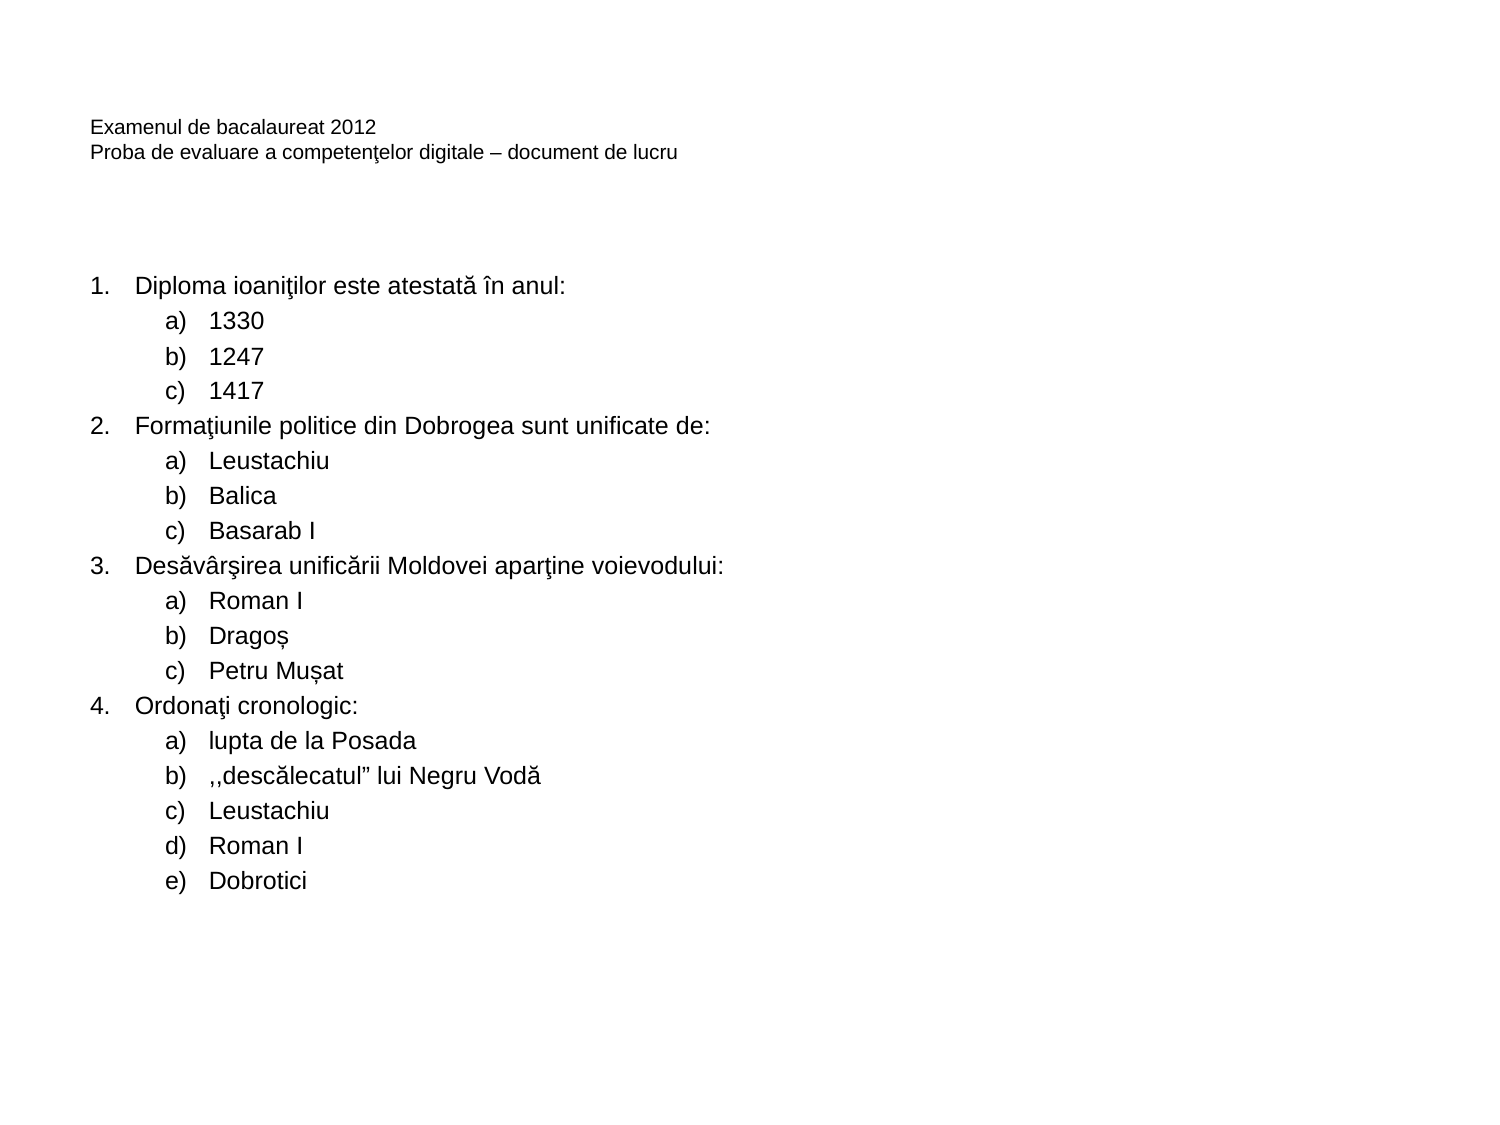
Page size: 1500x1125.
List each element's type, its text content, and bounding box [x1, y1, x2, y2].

title Examenul de bacalaureat 2012 Proba de evaluare a competenţelor digitale – document de lucru [74, 44, 1426, 233]
list Diploma ioaniţilor este atestată în anul: 1330 1247 1417 Formaţiunile politice din Dobrogea sunt unificate de: Leustachiu Balica Basarab I Desăvârşirea unificării Moldovei aparţine voievodului: Roman I Dragoș Petru Mușat Ordonaţi cronologic: lupta de la Posada ,,descălecatul” lui Negru Vodă Leustachiu Roman I Dobrotici [74, 262, 1426, 1006]
